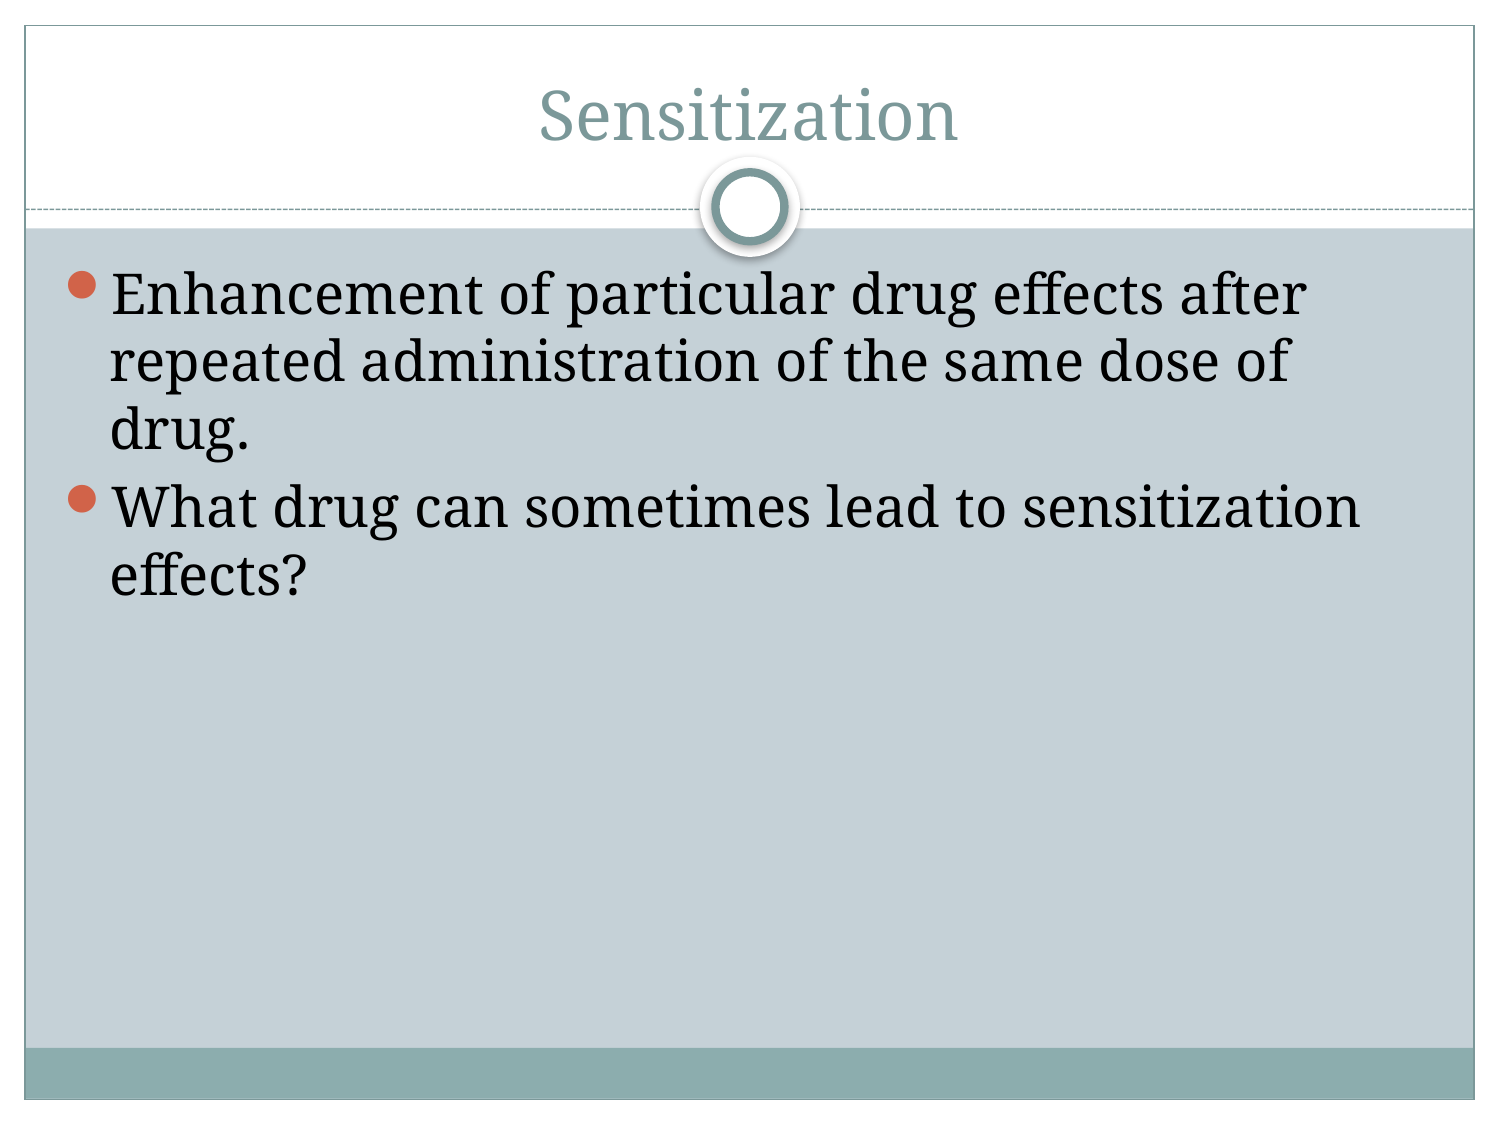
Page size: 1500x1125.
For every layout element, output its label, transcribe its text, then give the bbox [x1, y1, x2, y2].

list Enhancement of particular drug effects after repeated administration of the same dose of drug. What drug can sometimes lead to sensitization effects? [49, 250, 1445, 1001]
title Sensitization [49, 37, 1450, 162]
